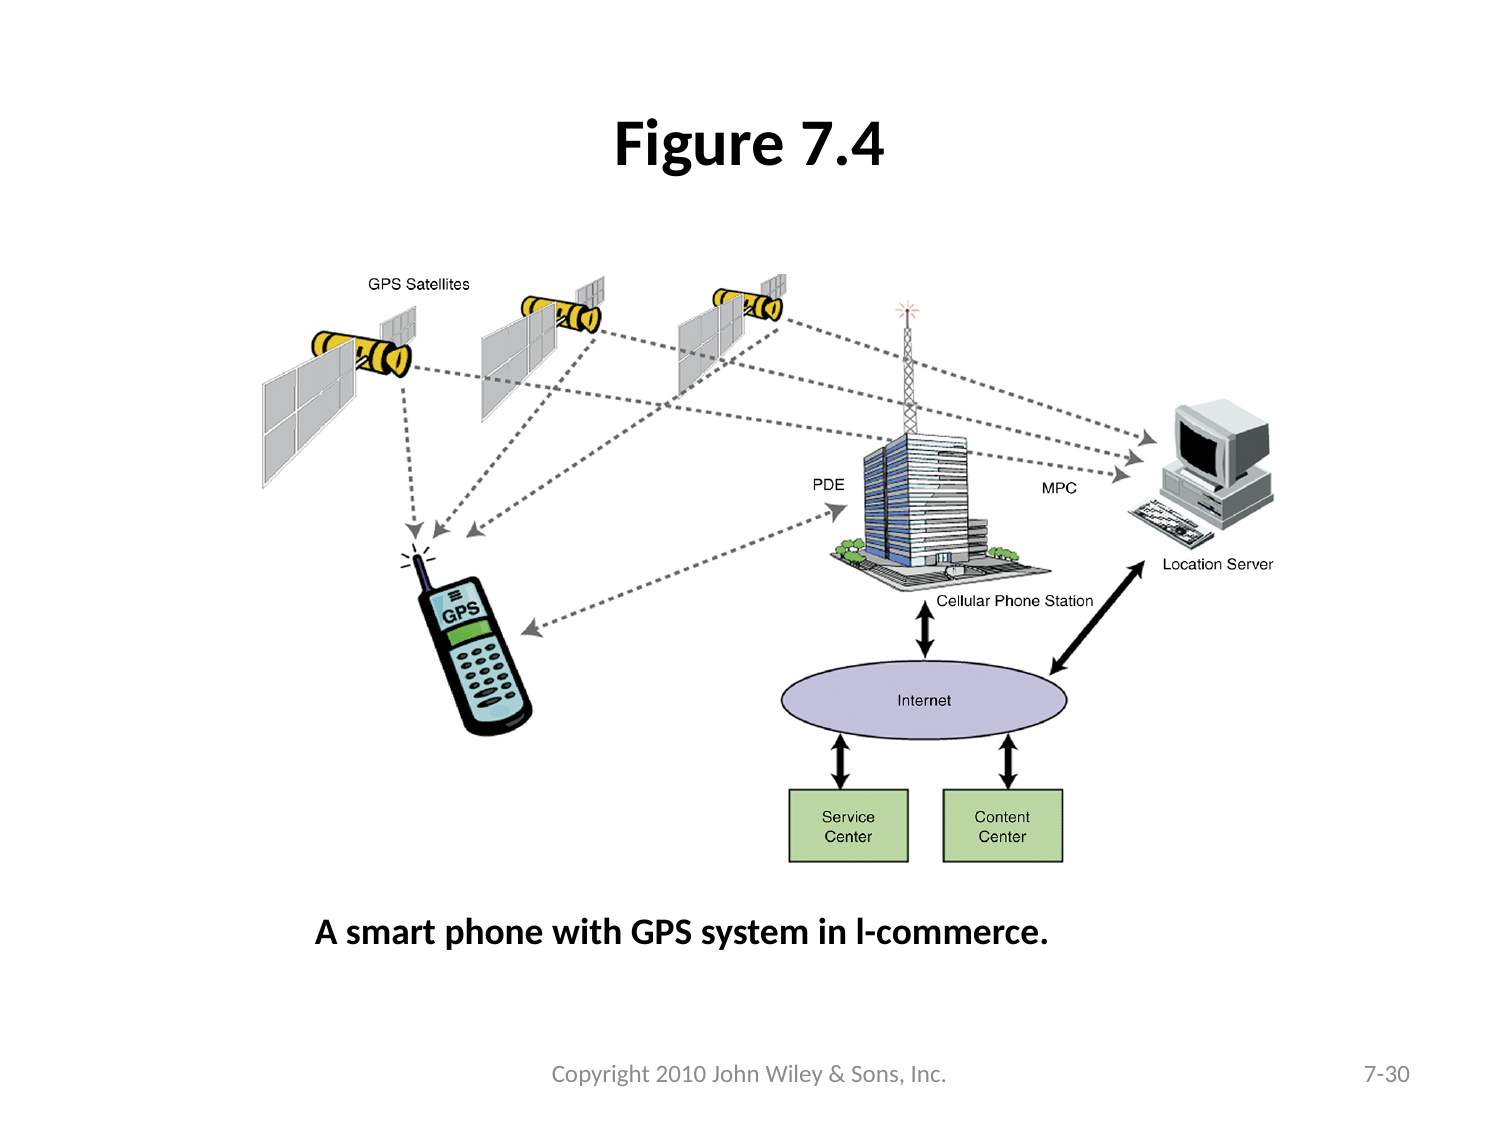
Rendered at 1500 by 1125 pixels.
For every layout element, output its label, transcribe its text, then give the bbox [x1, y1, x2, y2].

title Figure 7.4 [75, 45, 1425, 233]
footer Copyright 2010 John Wiley & Sons, Inc. [512, 1042, 988, 1103]
picture [262, 274, 1276, 863]
slide_number 7-30 [1074, 1042, 1425, 1103]
text_box A smart phone with GPS system in l-commerce. [300, 899, 1175, 960]
